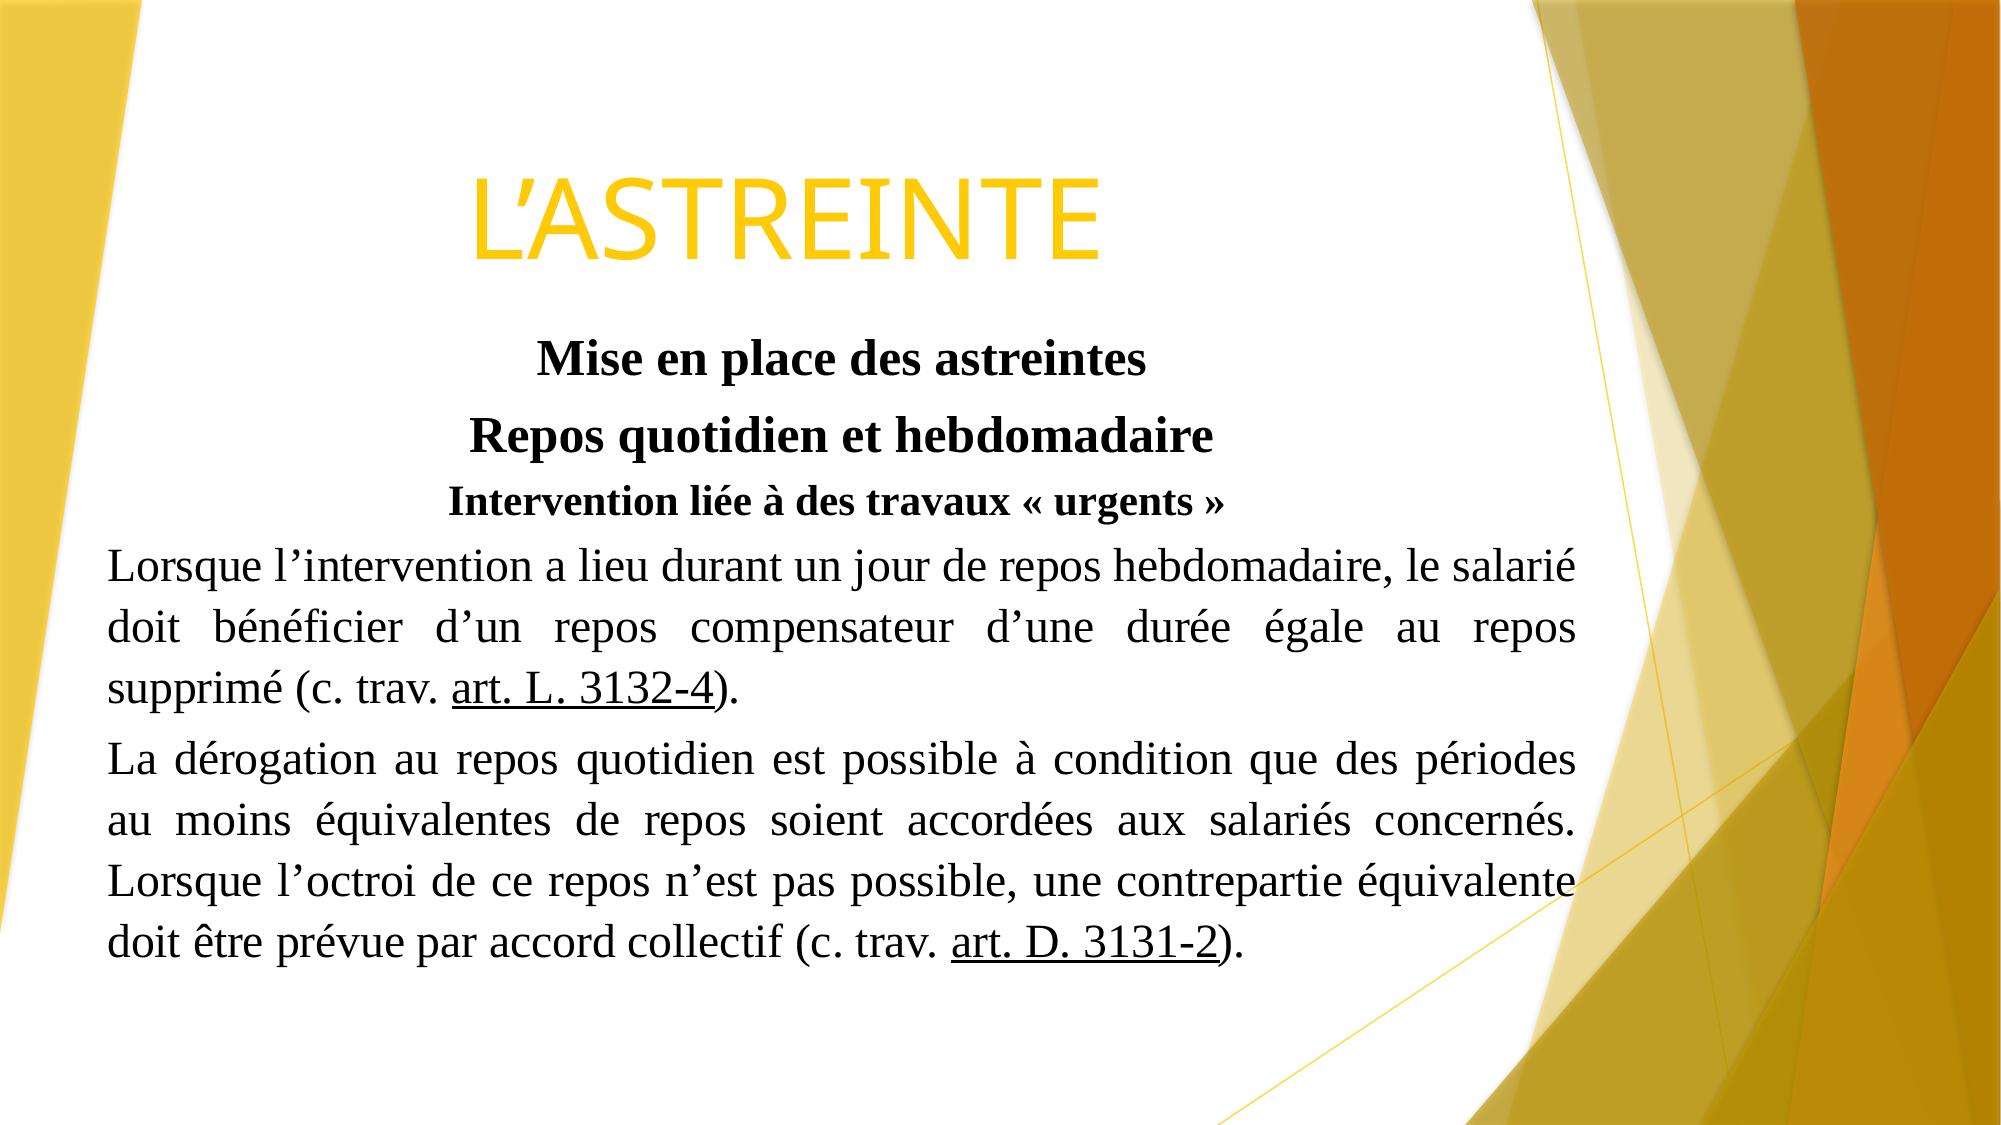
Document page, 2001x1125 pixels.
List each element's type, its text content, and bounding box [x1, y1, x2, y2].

subtitle Mise en place des astreintes Repos quotidien et hebdomadaire Intervention liée à des travaux « urgents » Lorsque l’intervention a lieu durant un jour de repos hebdomadaire, le salarié doit bénéficier d’un repos compensateur d’une durée égale au repos supprimé (c. trav. art. L. 3132-4). La dérogation au repos quotidien est possible à condition que des périodes au moins équivalentes de repos soient accordées aux salariés concernés. Lorsque l’octroi de ce repos n’est pas possible, une contrepartie équivalente doit être prévue par accord collectif (c. trav. art. D. 3131-2). [92, 289, 1593, 989]
title L’ASTREINTE [163, 19, 1438, 289]
